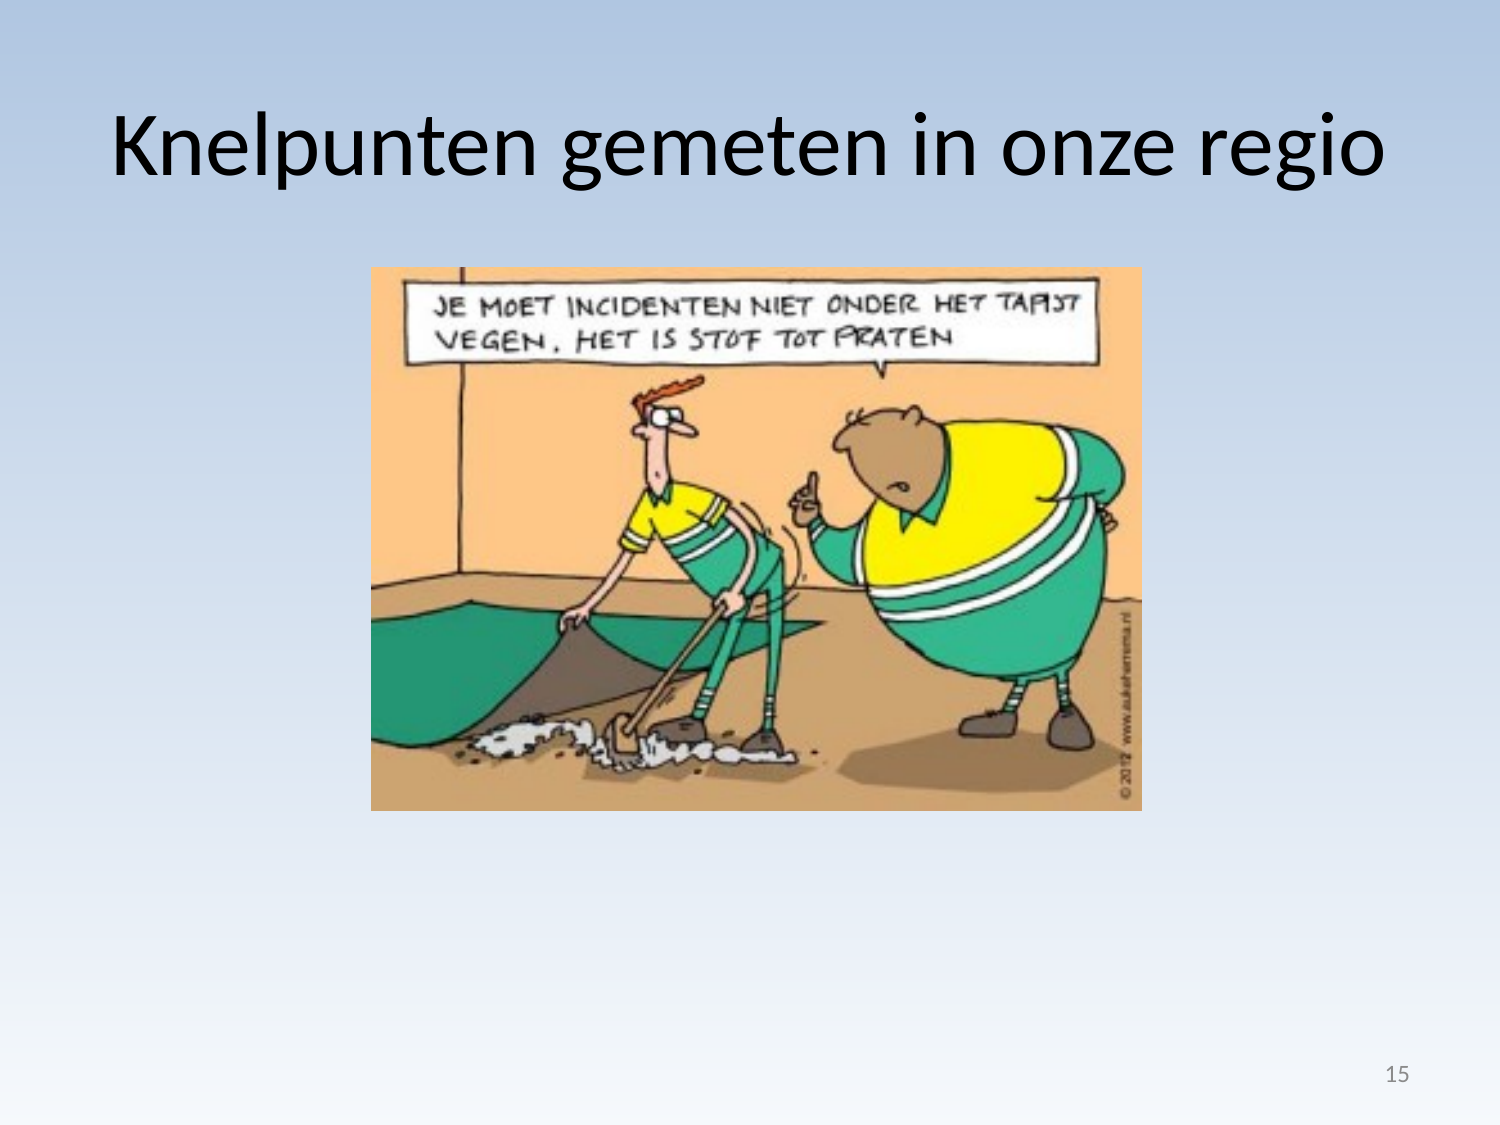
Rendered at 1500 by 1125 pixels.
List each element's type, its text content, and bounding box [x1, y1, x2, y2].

title Knelpunten gemeten in onze regio [75, 45, 1425, 233]
slide_number 15 [1074, 1042, 1425, 1103]
picture [371, 266, 1142, 811]
